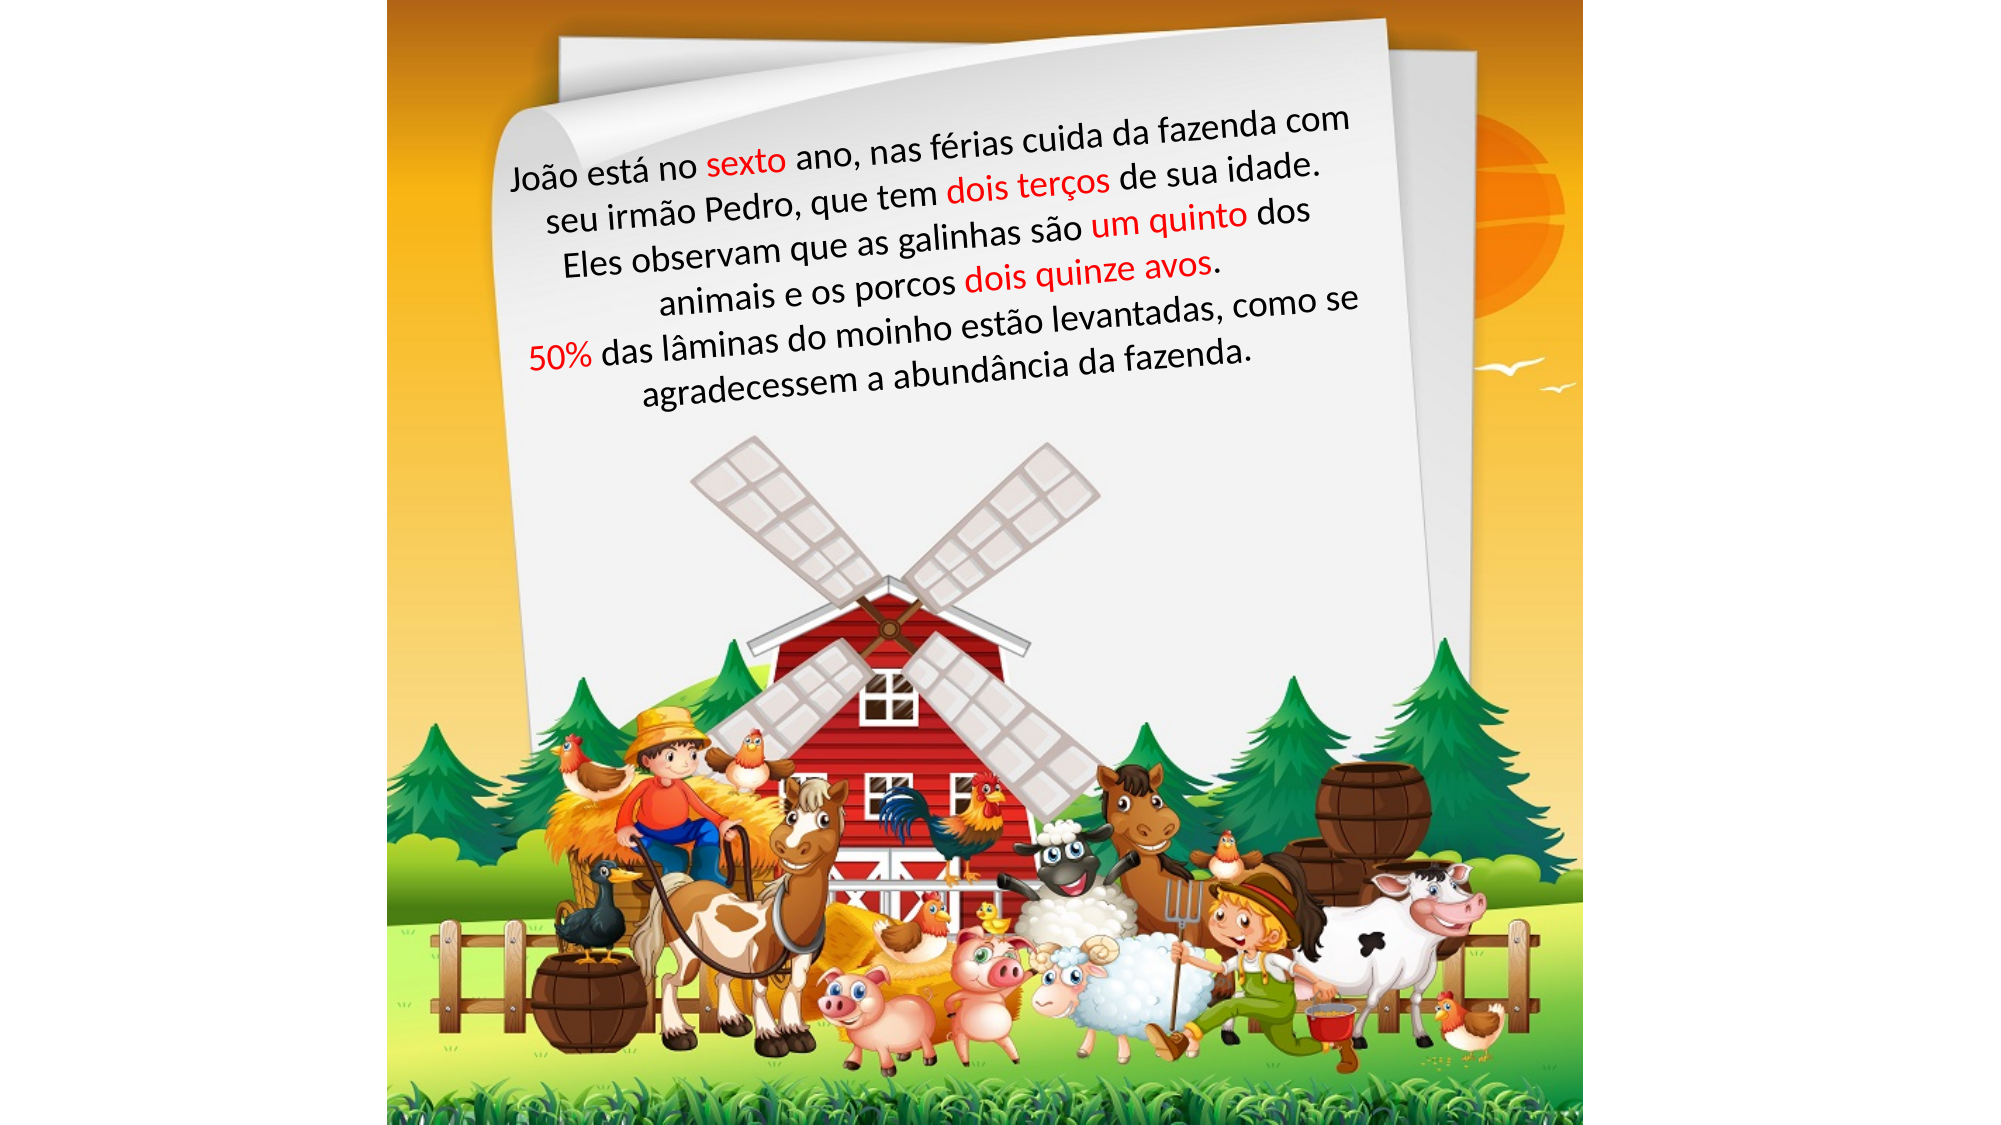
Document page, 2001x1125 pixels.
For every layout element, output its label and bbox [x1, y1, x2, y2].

text_box [387, 0, 1583, 1125]
